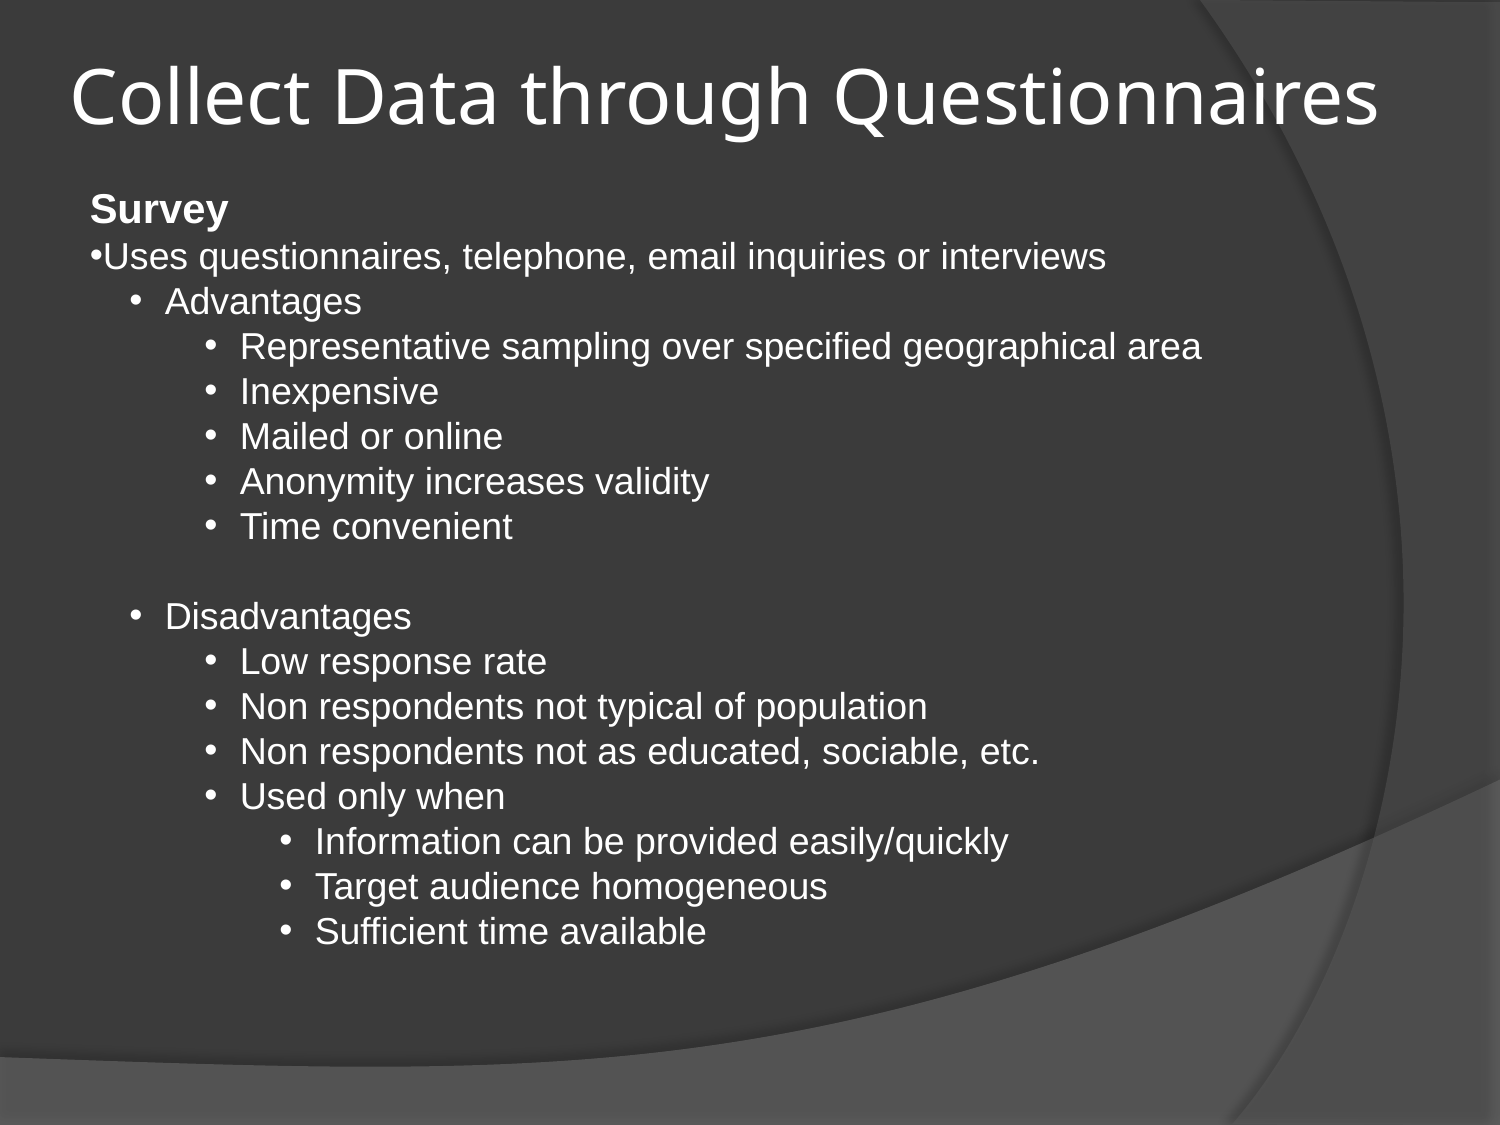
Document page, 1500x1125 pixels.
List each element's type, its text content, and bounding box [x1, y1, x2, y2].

title Collect Data through Questionnaires [62, 0, 1450, 188]
text_box Survey Uses questionnaires, telephone, email inquiries or interviews Advantages Representative sampling over specified geographical area Inexpensive Mailed or online Anonymity increases validity Time convenient Disadvantages Low response rate Non respondents not typical of population Non respondents not as educated, sociable, etc. Used only when Information can be provided easily/quickly Target audience homogeneous Sufficient time available [75, 174, 1388, 960]
